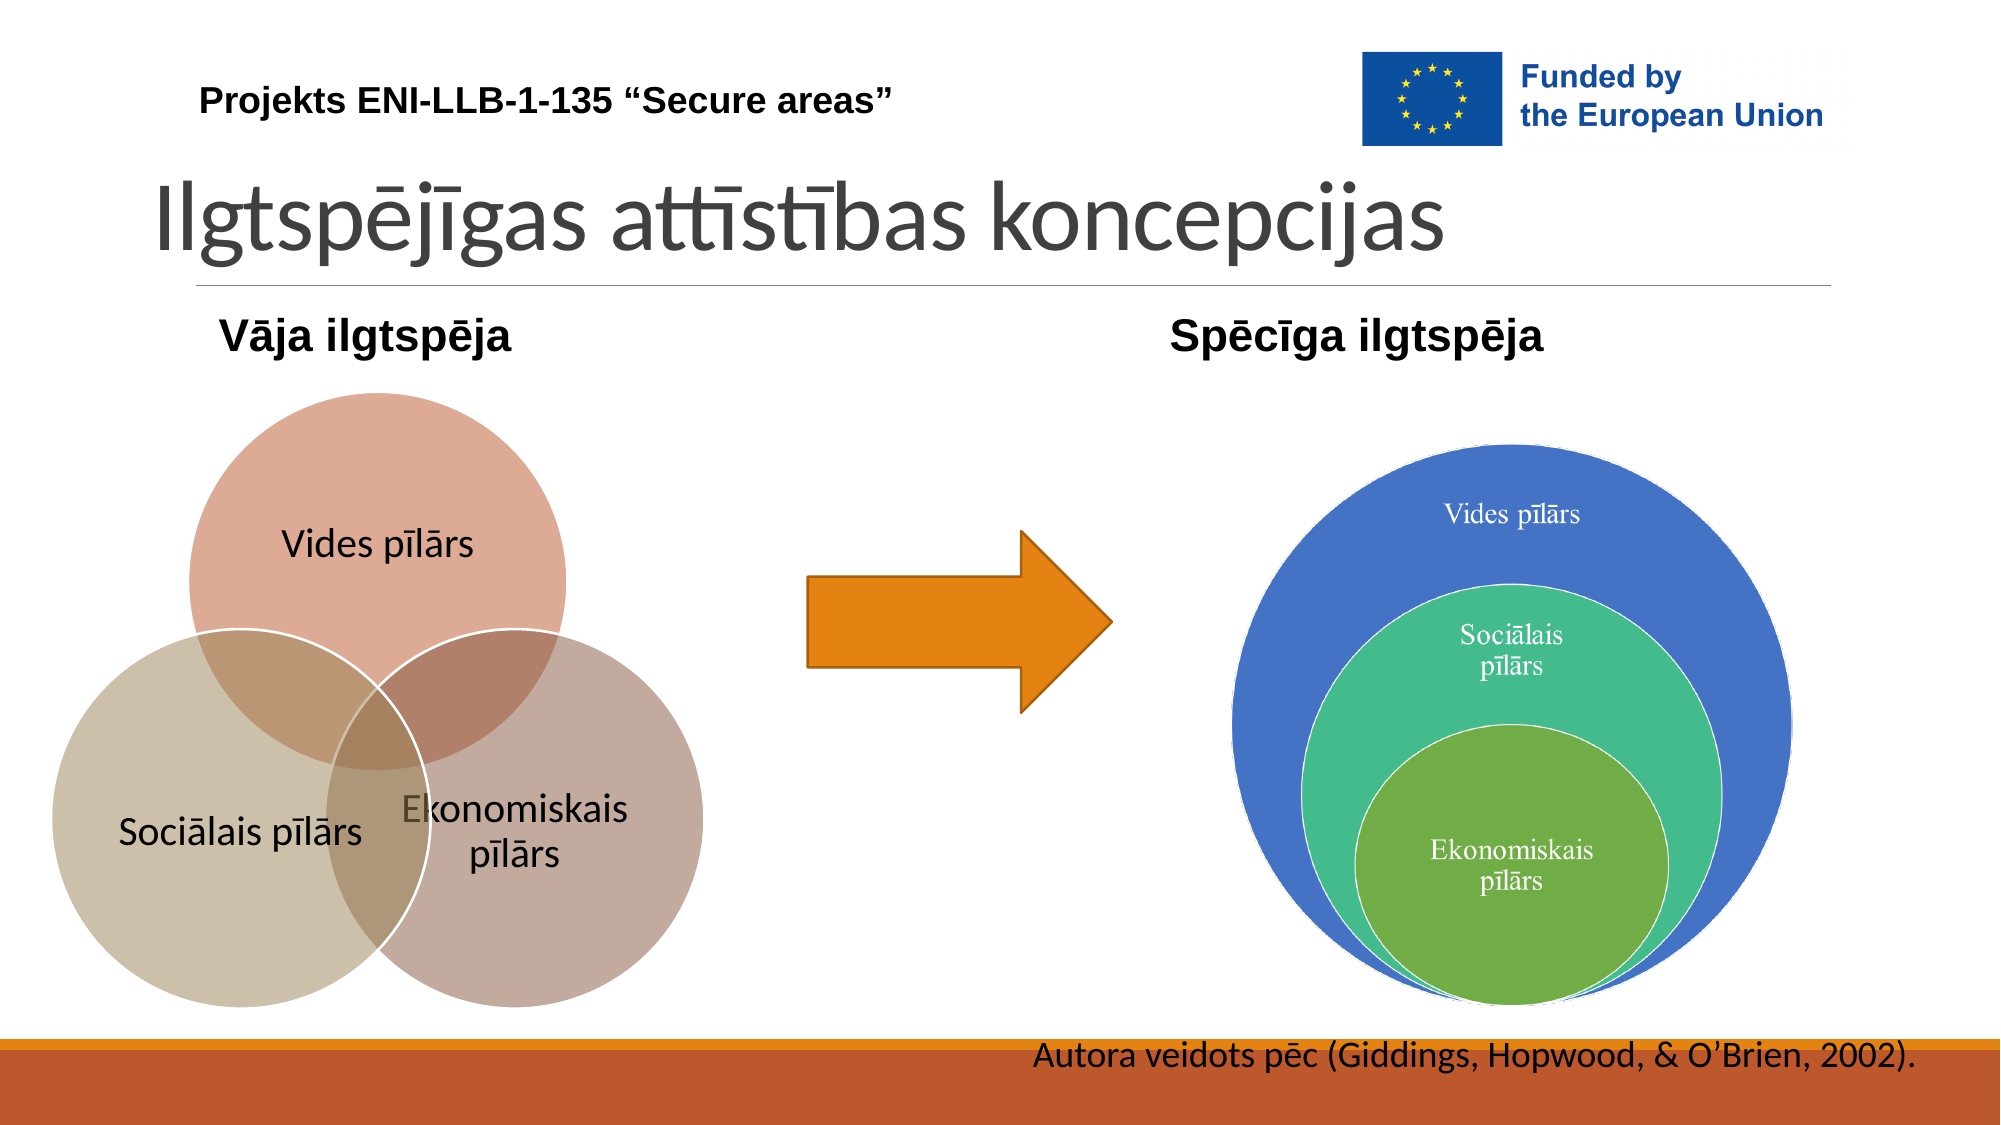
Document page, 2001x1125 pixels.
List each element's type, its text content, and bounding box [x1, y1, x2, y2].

picture [979, 443, 2000, 1006]
text_box Vāja ilgtspēja Spēcīga ilgtspēja [203, 227, 2000, 445]
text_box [0, 383, 895, 1018]
picture [1356, 46, 1859, 153]
title Ilgtspējīgas attīstības koncepcijas [137, 60, 1863, 279]
text_box Autora veidots pēc (Giddings, Hopwood, & O’Brien, 2002). [1018, 1023, 1933, 1083]
text_box Projekts ENI-LLB-1-135 “Secure areas” [184, 69, 909, 129]
text_box [903, 575, 976, 669]
